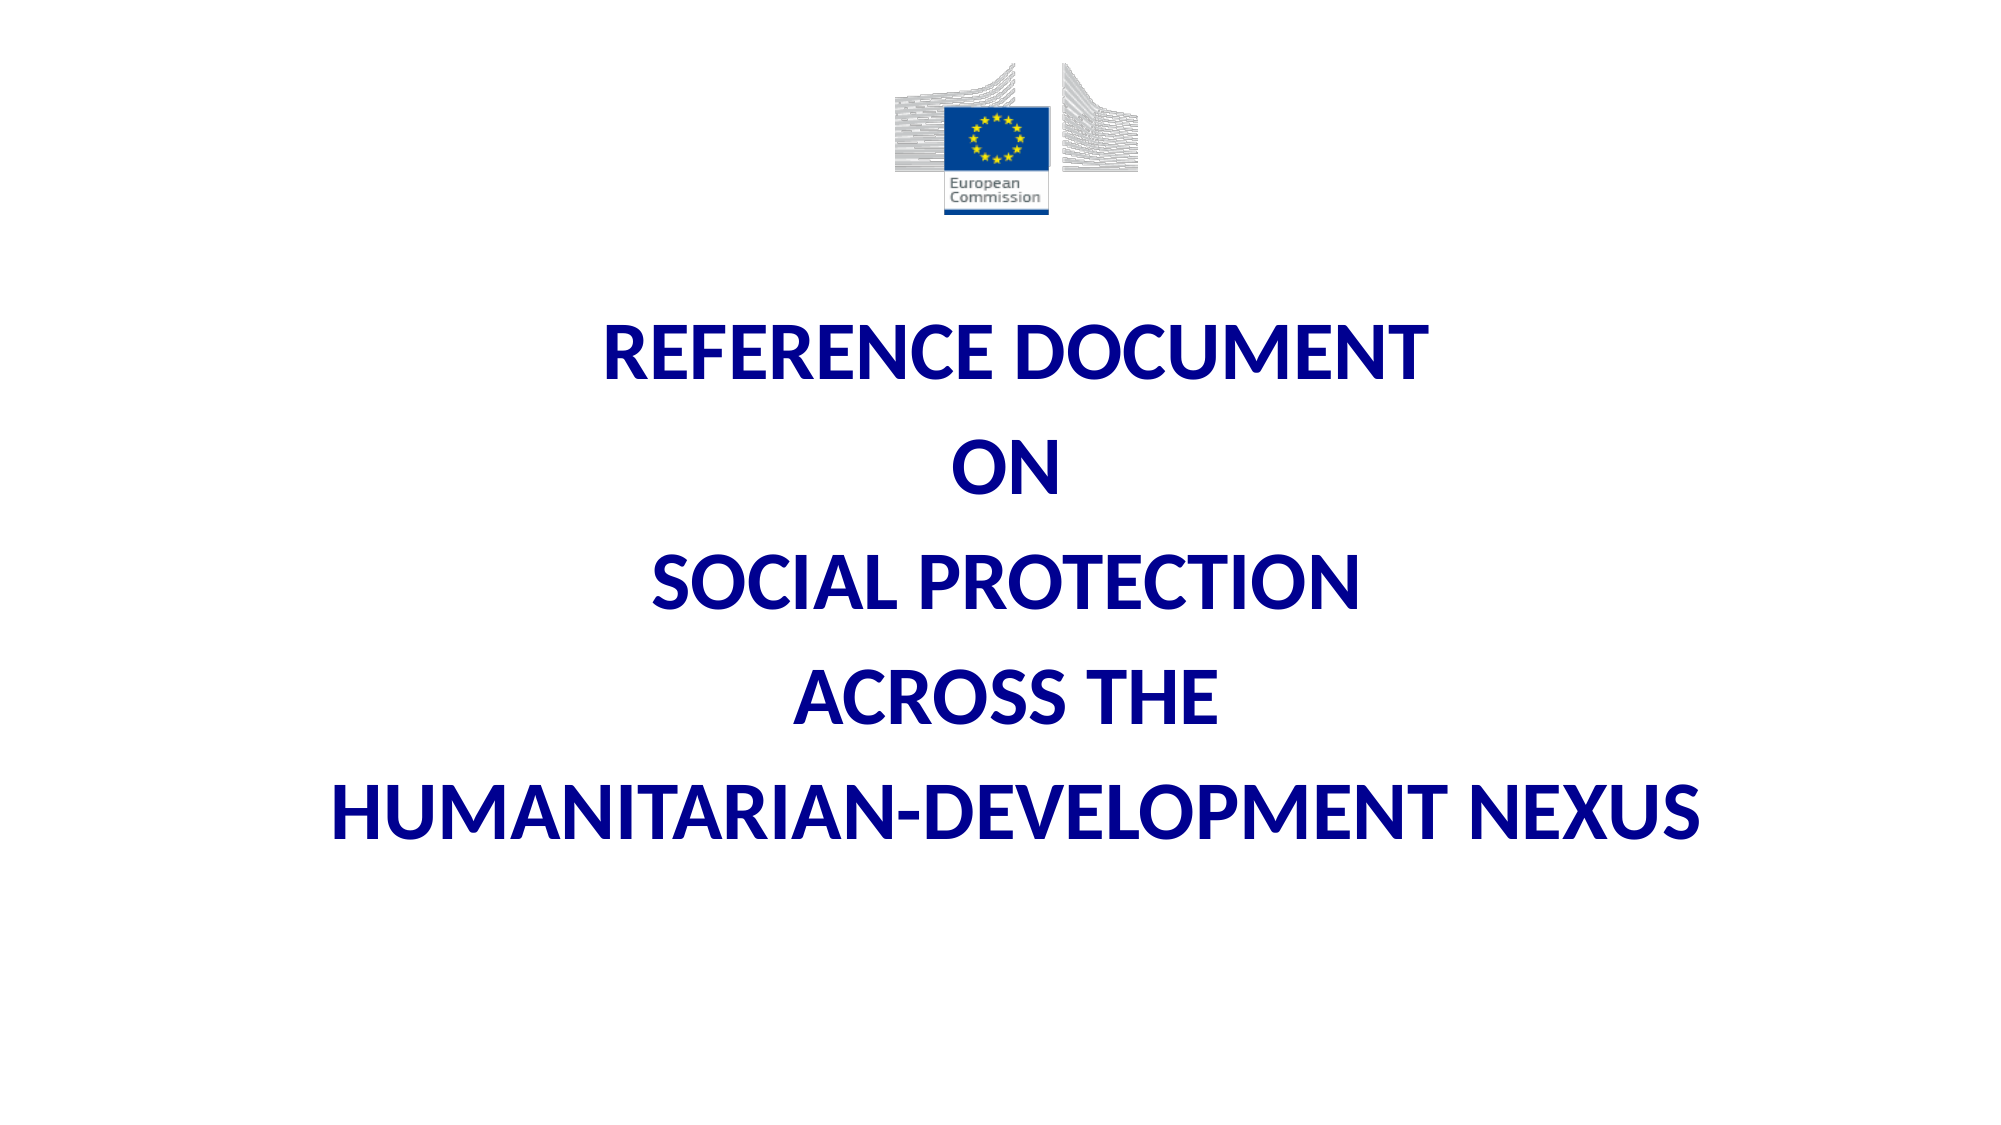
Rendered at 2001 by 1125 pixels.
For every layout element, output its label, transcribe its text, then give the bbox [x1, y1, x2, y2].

text_box REFERENCE DOCUMENT ON SOCIAL PROTECTION ACROSS THE HUMANITARIAN-DEVELOPMENT NEXUS [76, 138, 1957, 1032]
picture [894, 62, 1138, 215]
